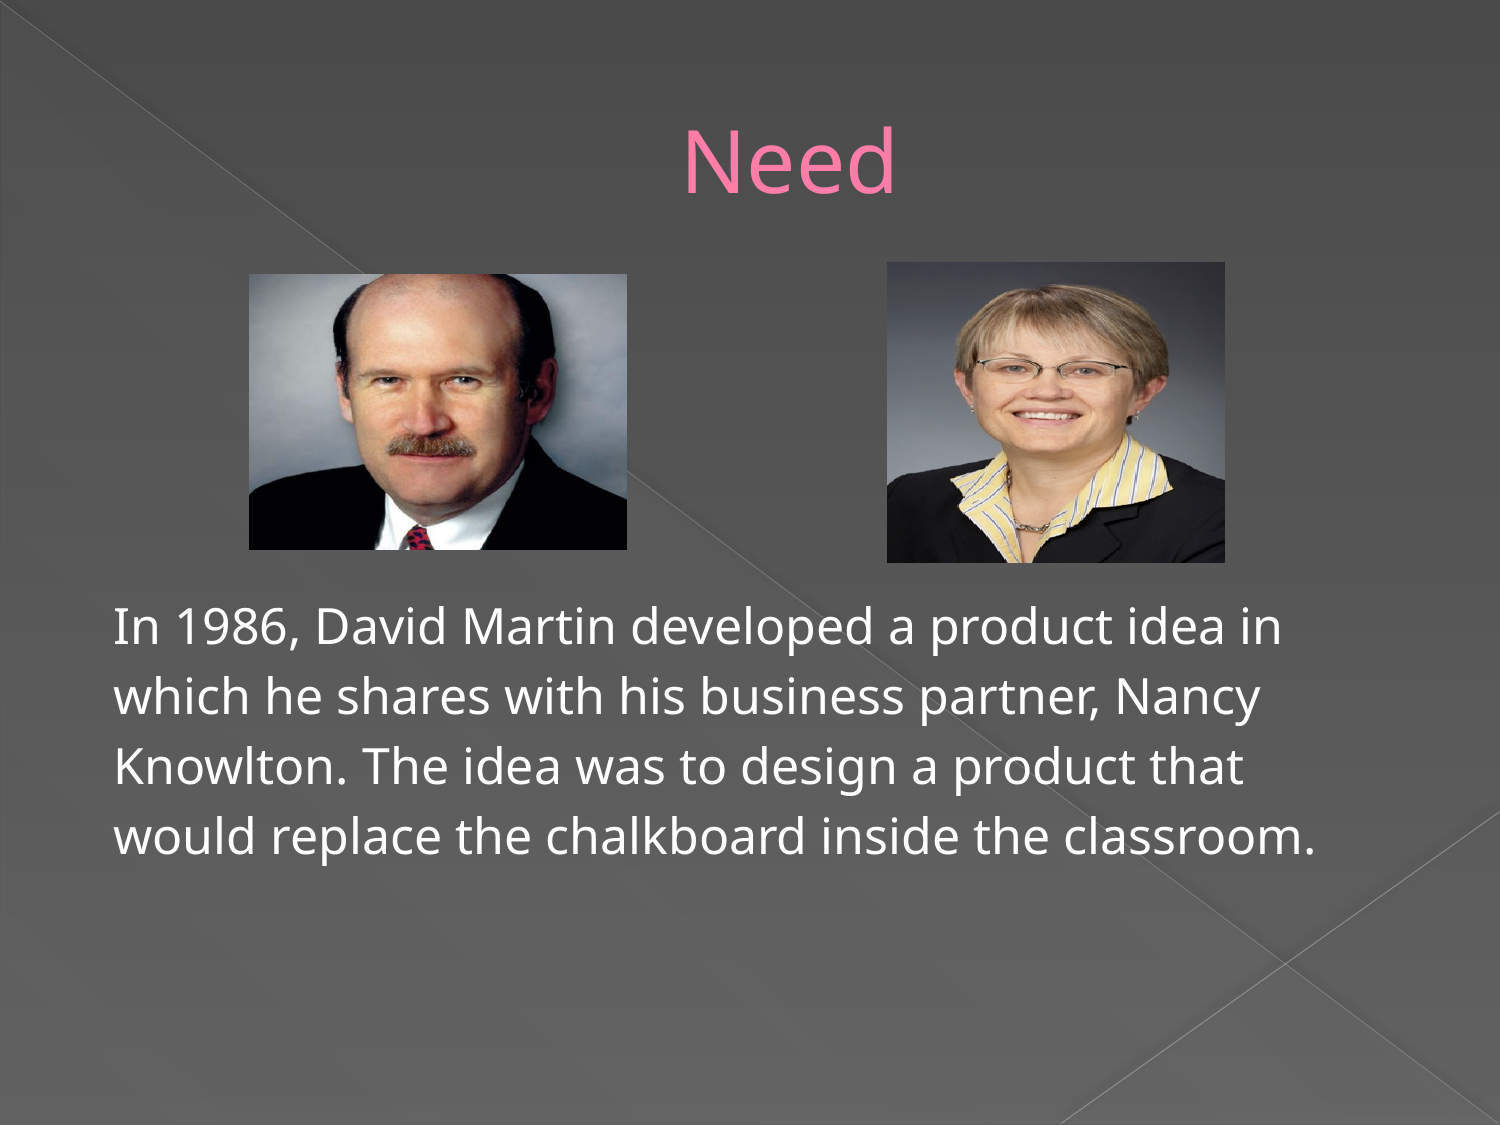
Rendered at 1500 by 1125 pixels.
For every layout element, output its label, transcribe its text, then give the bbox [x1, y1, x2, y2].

title Need [75, 43, 1425, 237]
picture [887, 262, 1226, 563]
picture [249, 274, 627, 551]
list In 1986, David Martin developed a product idea in which he shares with his business partner, Nancy Knowlton. The idea was to design a product that would replace the chalkboard inside the classroom. [75, 237, 1425, 1059]
